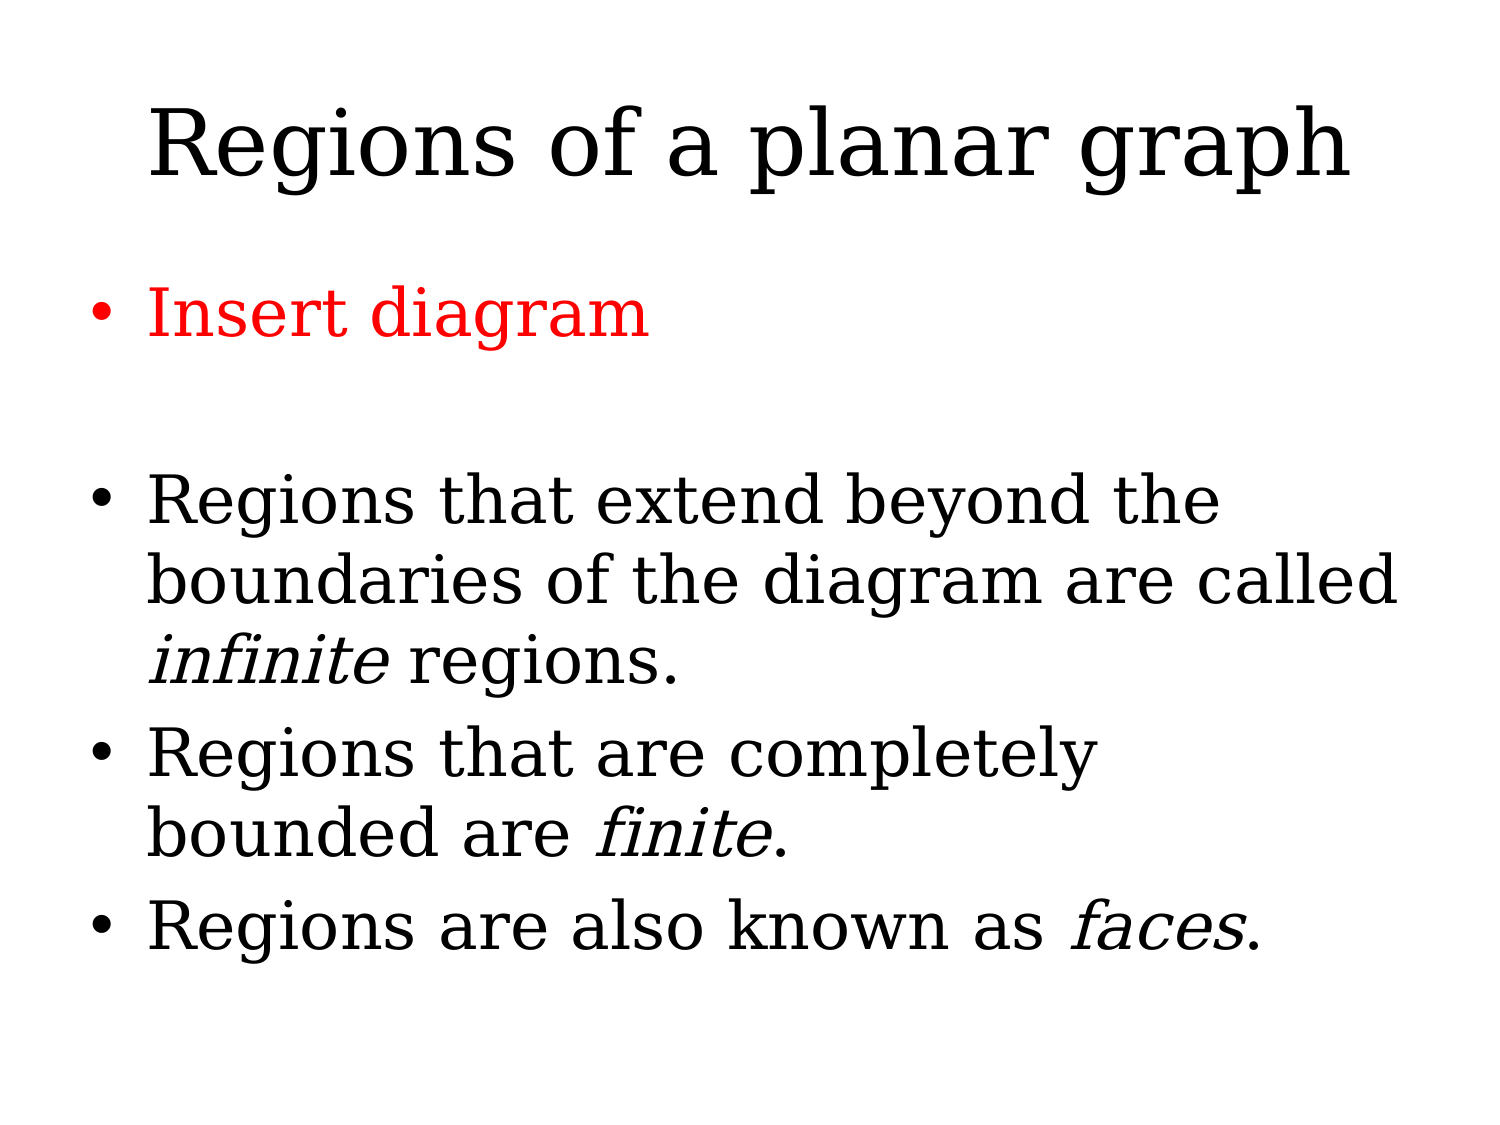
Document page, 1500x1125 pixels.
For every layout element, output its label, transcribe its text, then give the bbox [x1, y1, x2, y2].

title Regions of a planar graph [75, 45, 1425, 233]
list Insert diagram Regions that extend beyond the boundaries of the diagram are called infinite regions. Regions that are completely bounded are finite. Regions are also known as faces. [75, 262, 1425, 1005]
